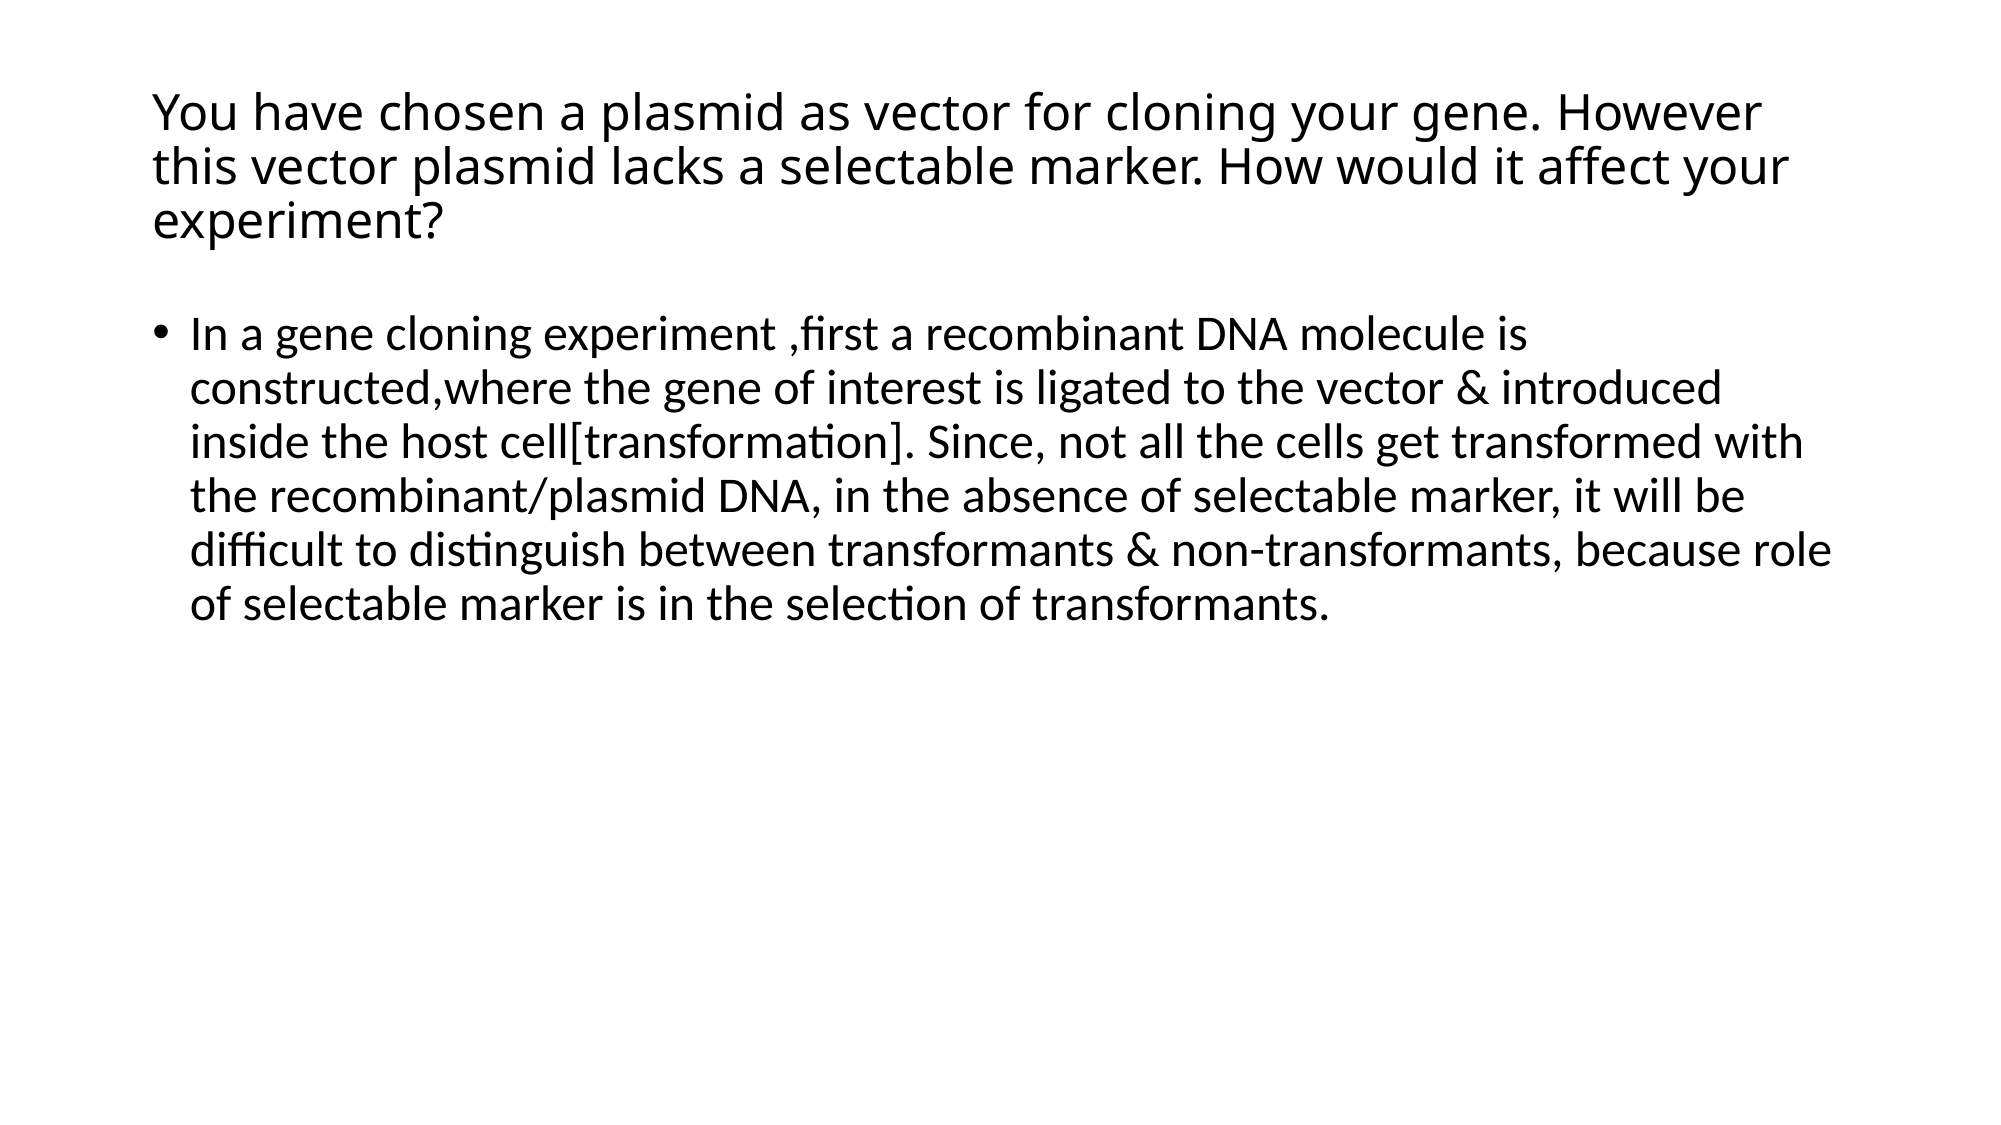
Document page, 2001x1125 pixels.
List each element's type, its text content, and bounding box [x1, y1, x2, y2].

list In a gene cloning experiment ,first a recombinant DNA molecule is constructed,where the gene of interest is ligated to the vector & introduced inside the host cell[transformation]. Since, not all the cells get transformed with the recombinant/plasmid DNA, in the absence of selectable marker, it will be difficult to distinguish between transformants & non-transformants, because role of selectable marker is in the selection of transformants. [137, 299, 1863, 1014]
title You have chosen a plasmid as vector for cloning your gene. However this vector plasmid lacks a selectable marker. How would it affect your experiment? [137, 59, 1863, 278]
